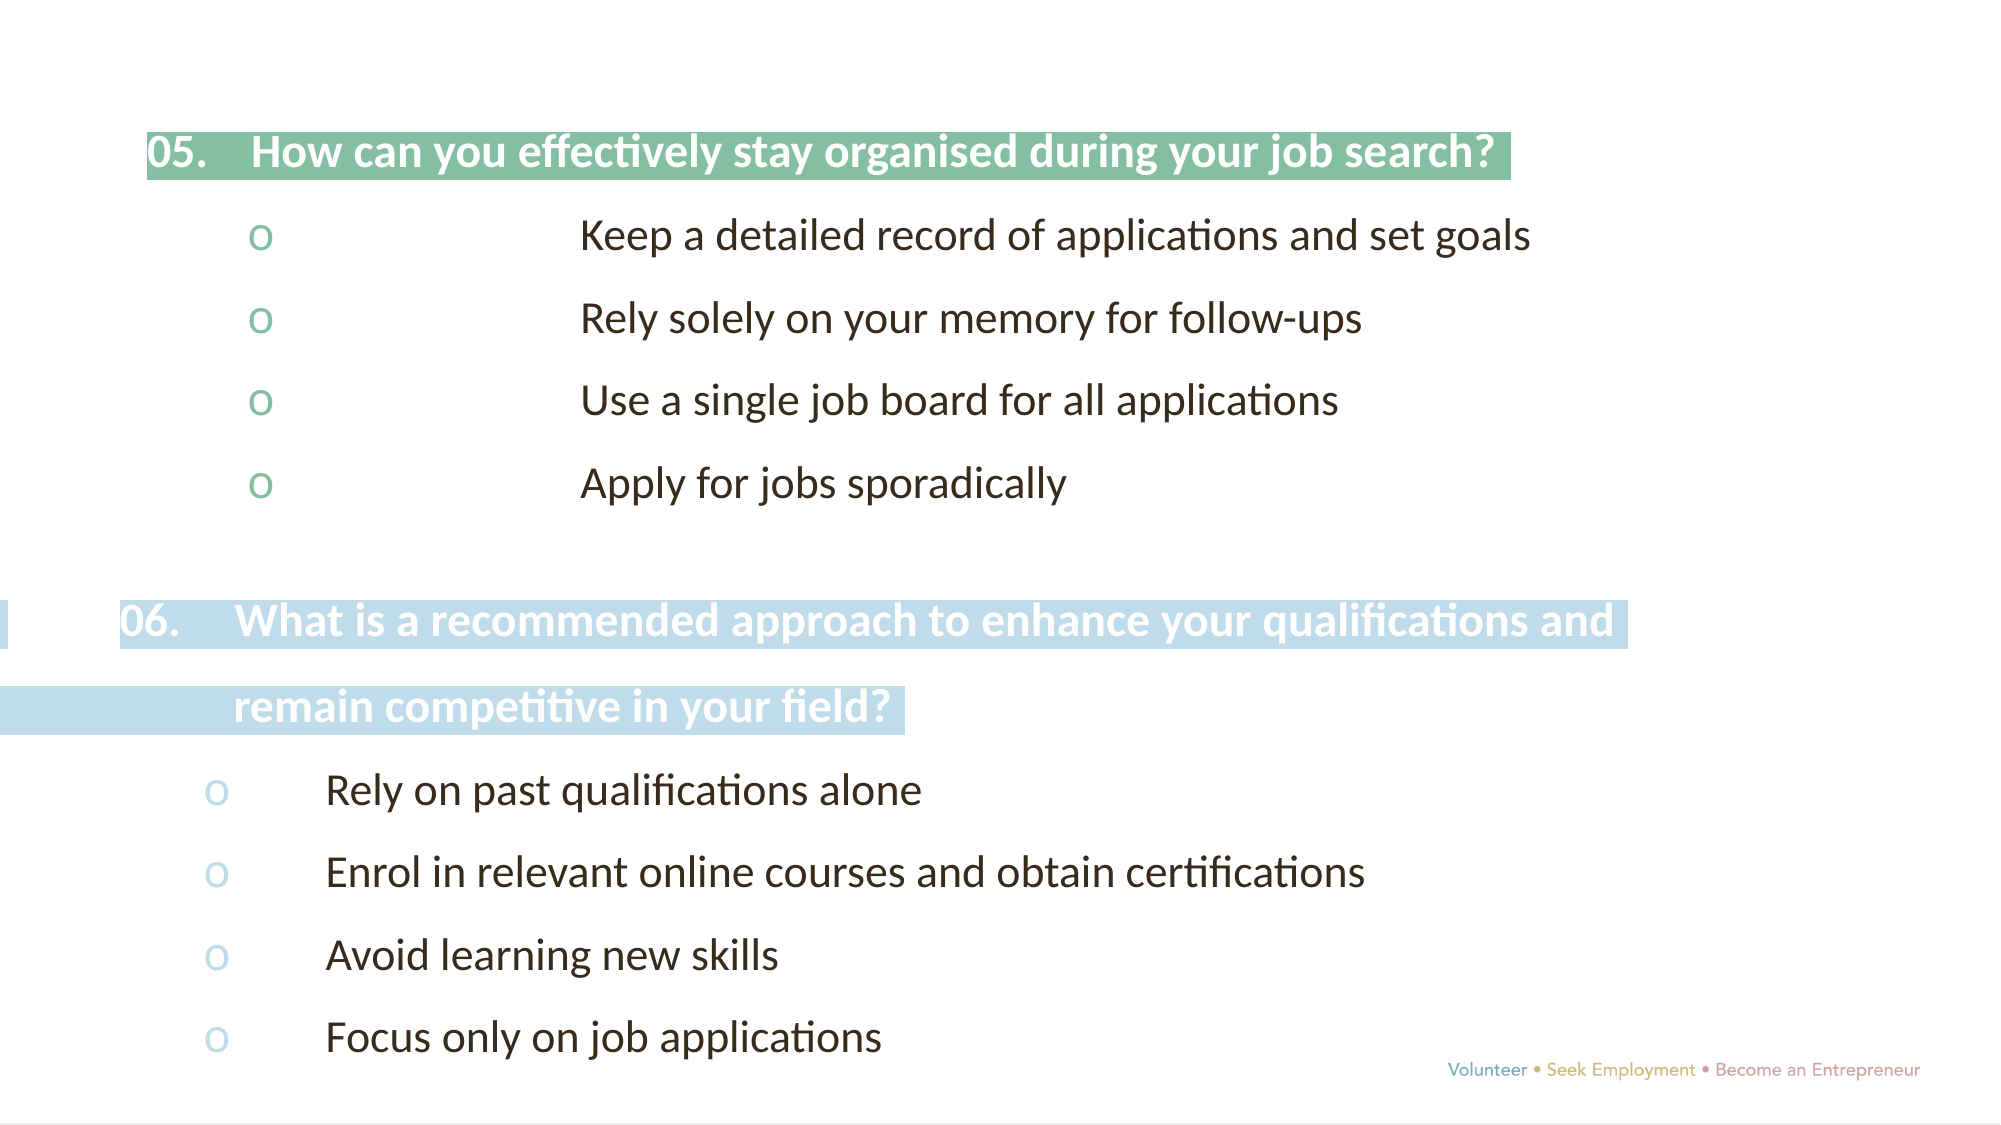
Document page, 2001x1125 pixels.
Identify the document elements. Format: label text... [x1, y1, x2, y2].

text_box 05. How can you effectively stay organised during your job search?. o Keep a detailed record of applications and set goals o Rely solely on your memory for follow-ups o Use a single job board for all applications o Apply for jobs sporadically 06. What is a recommended approach to enhance your qualifications and remain competitive in your field?. o Rely on past qualifications alone o Enrol in relevant online courses and obtain certifications o Avoid learning new skills o Focus only on job applications [0, 84, 1832, 1125]
picture [1832, 1046, 1971, 1103]
